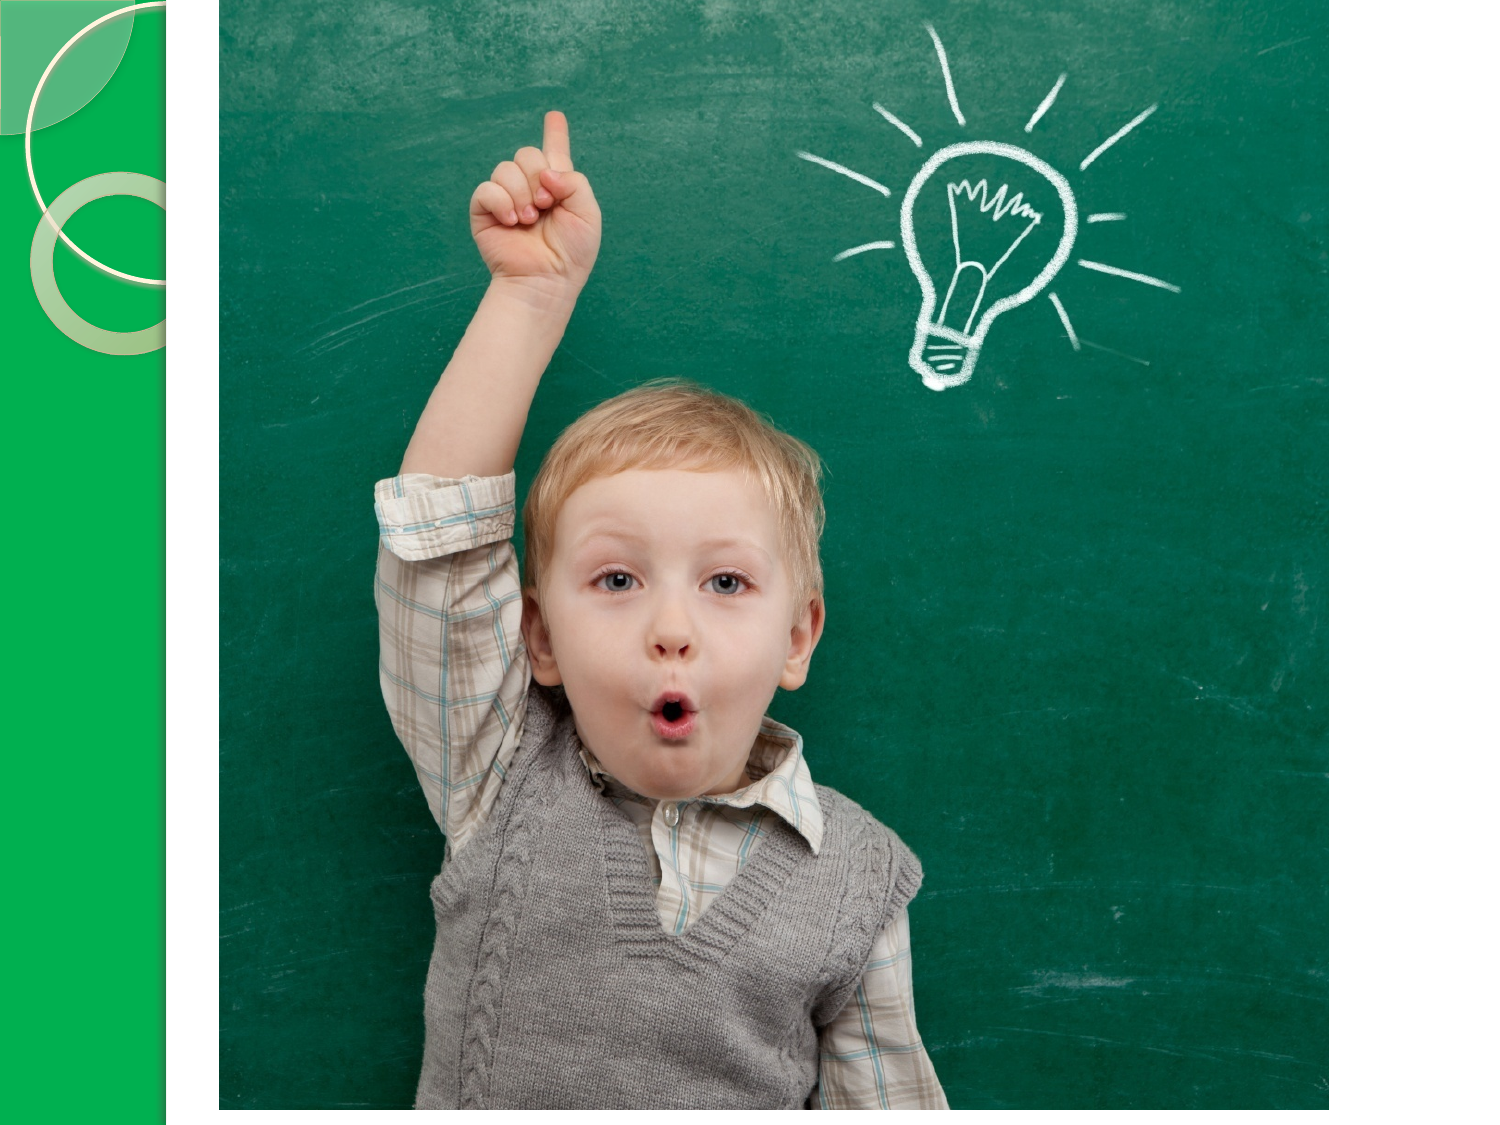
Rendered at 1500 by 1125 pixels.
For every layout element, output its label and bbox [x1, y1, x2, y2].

list [218, 0, 1329, 1110]
